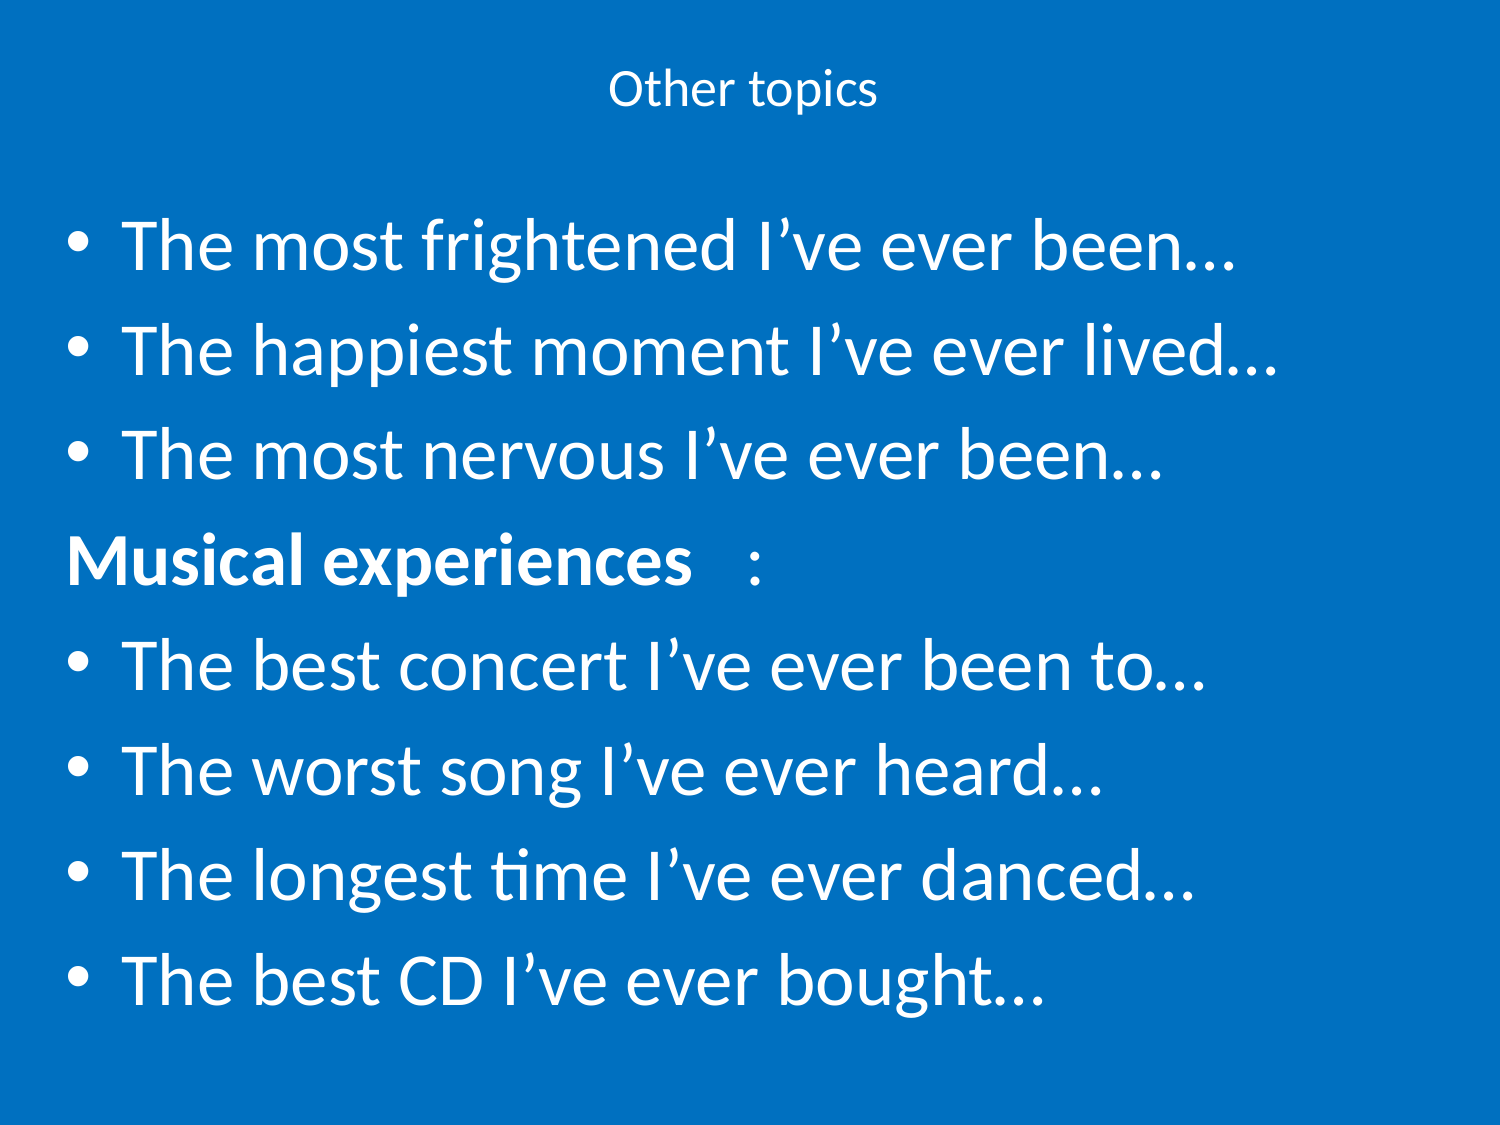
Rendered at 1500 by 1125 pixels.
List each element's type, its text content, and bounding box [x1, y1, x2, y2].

list The most frightened I’ve ever been… The happiest moment I’ve ever lived… The most nervous I’ve ever been… Musical experiences : The best concert I’ve ever been to… The worst song I’ve ever heard… The longest time I’ve ever danced… The best CD I’ve ever bought… [50, 187, 1400, 930]
title Other topics [75, 45, 1425, 125]
